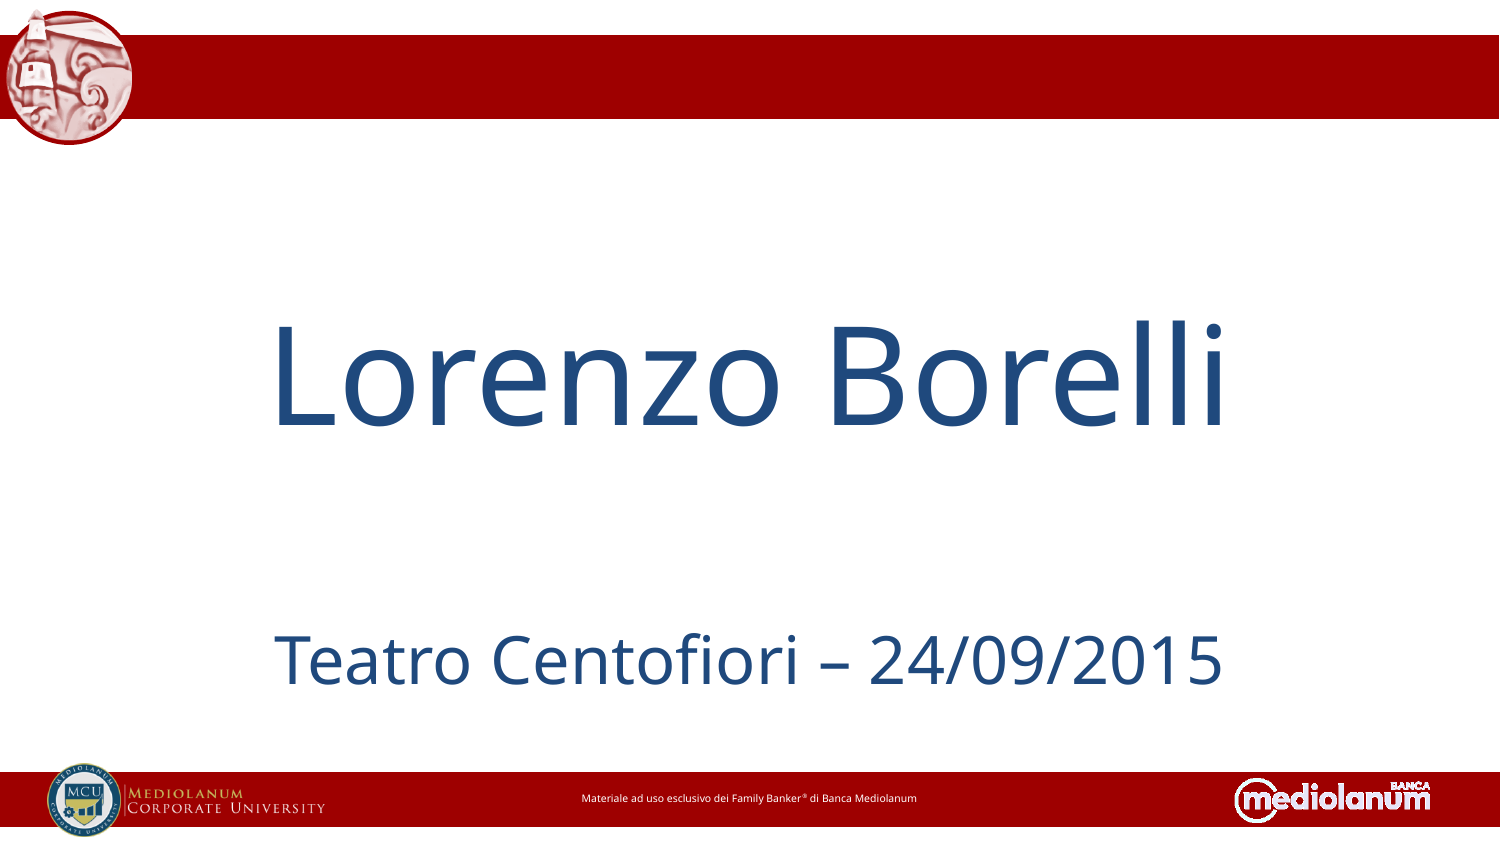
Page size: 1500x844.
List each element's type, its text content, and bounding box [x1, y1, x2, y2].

picture [47, 763, 325, 837]
text_box Lorenzo Borelli [0, 280, 1500, 460]
text_box Teatro Centofiori – 24/09/2015 [0, 610, 1500, 706]
